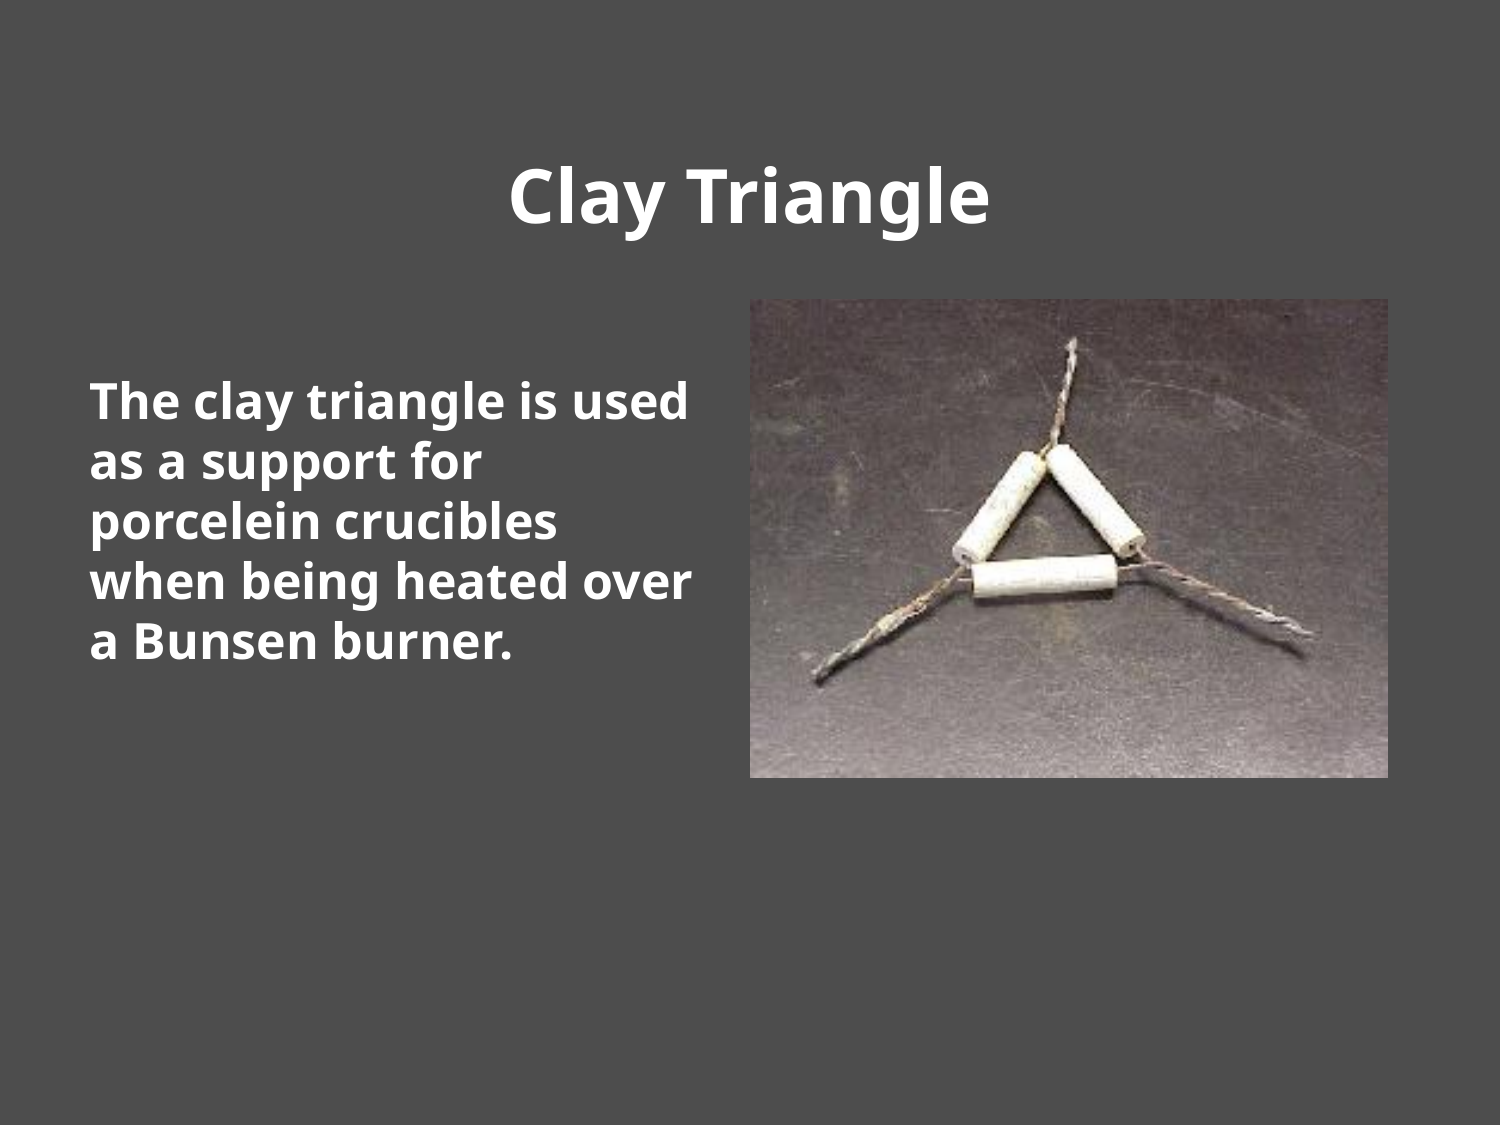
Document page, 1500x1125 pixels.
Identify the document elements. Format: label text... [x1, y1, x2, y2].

text_box The clay triangle is used as a support for porcelein crucibles when being heated over a Bunsen burner. [75, 362, 716, 678]
title Clay Triangle [112, 99, 1388, 288]
picture [749, 299, 1388, 778]
